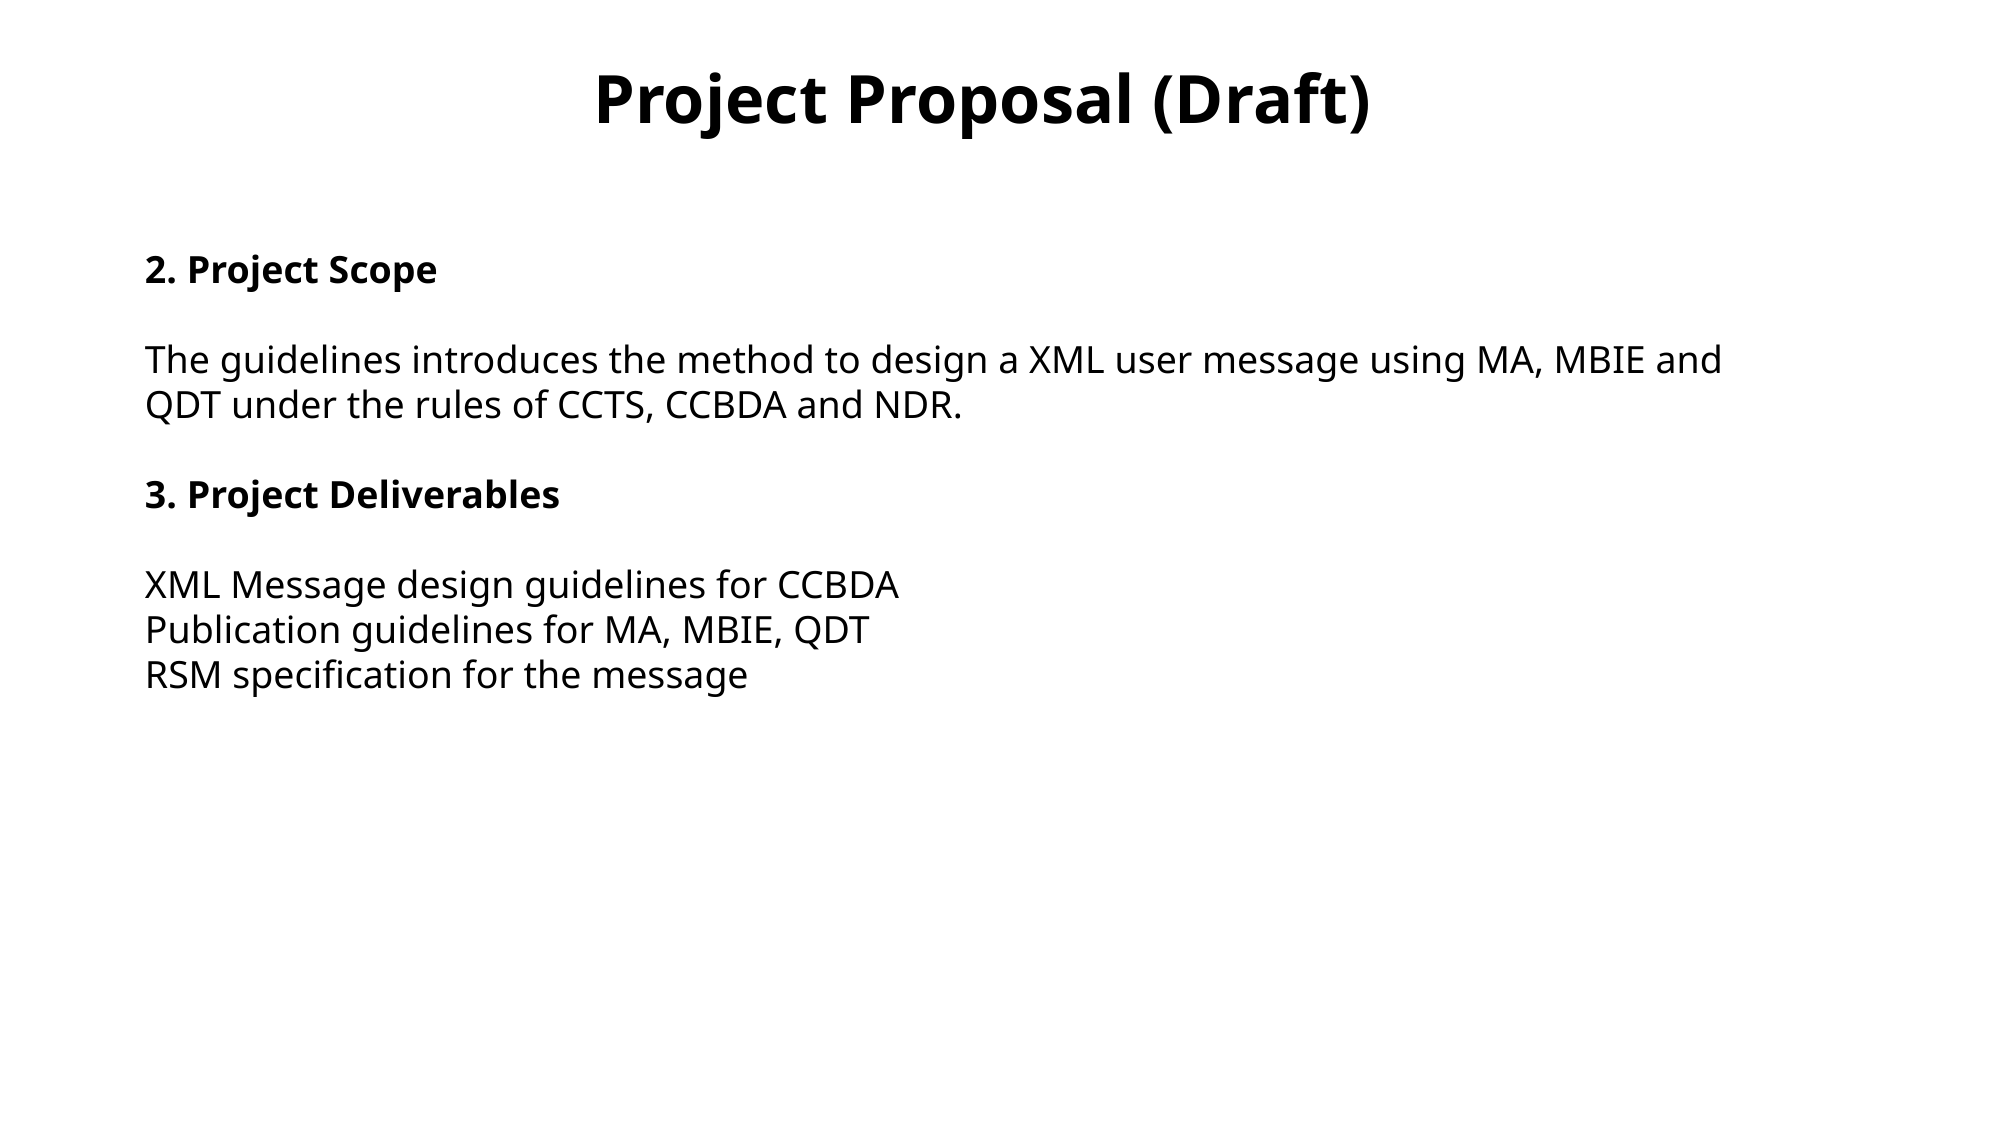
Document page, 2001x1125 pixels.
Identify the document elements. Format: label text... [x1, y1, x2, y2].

text_box Project Proposal (Draft) [382, 49, 1583, 144]
text_box 2. Project Scope The guidelines introduces the method to design a XML user message using MA, MBIE and QDT under the rules of CCTS, CCBDA and NDR. 3. Project Deliverables XML Message design guidelines for CCBDA Publication guidelines for MA, MBIE, QDT RSM specification for the message [130, 238, 1805, 704]
